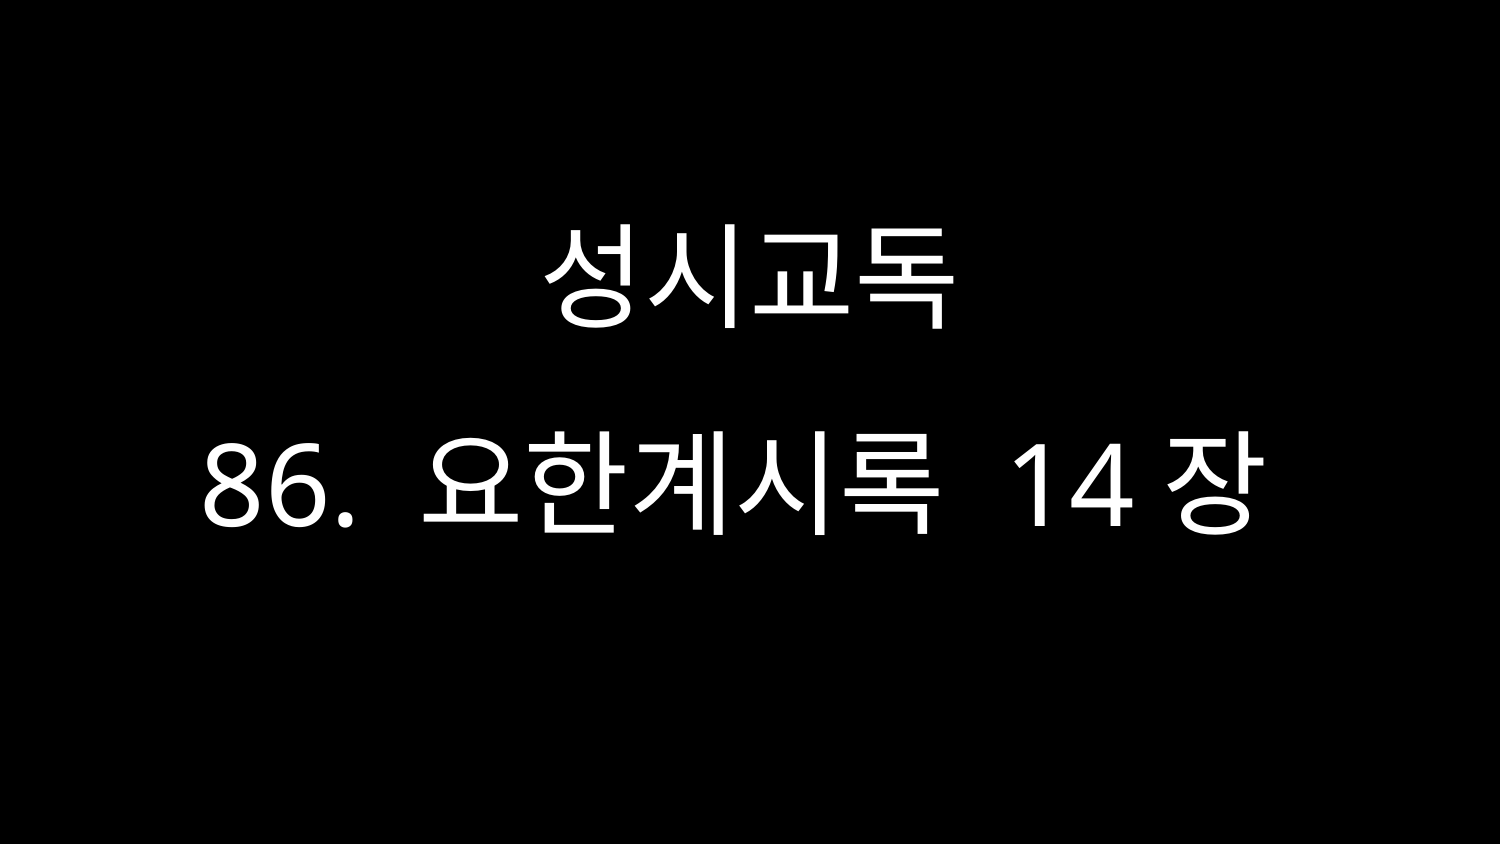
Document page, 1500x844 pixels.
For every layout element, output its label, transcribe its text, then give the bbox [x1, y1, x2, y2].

text_box 성시교독 86. 요한계시록 14장 [0, 197, 1500, 558]
